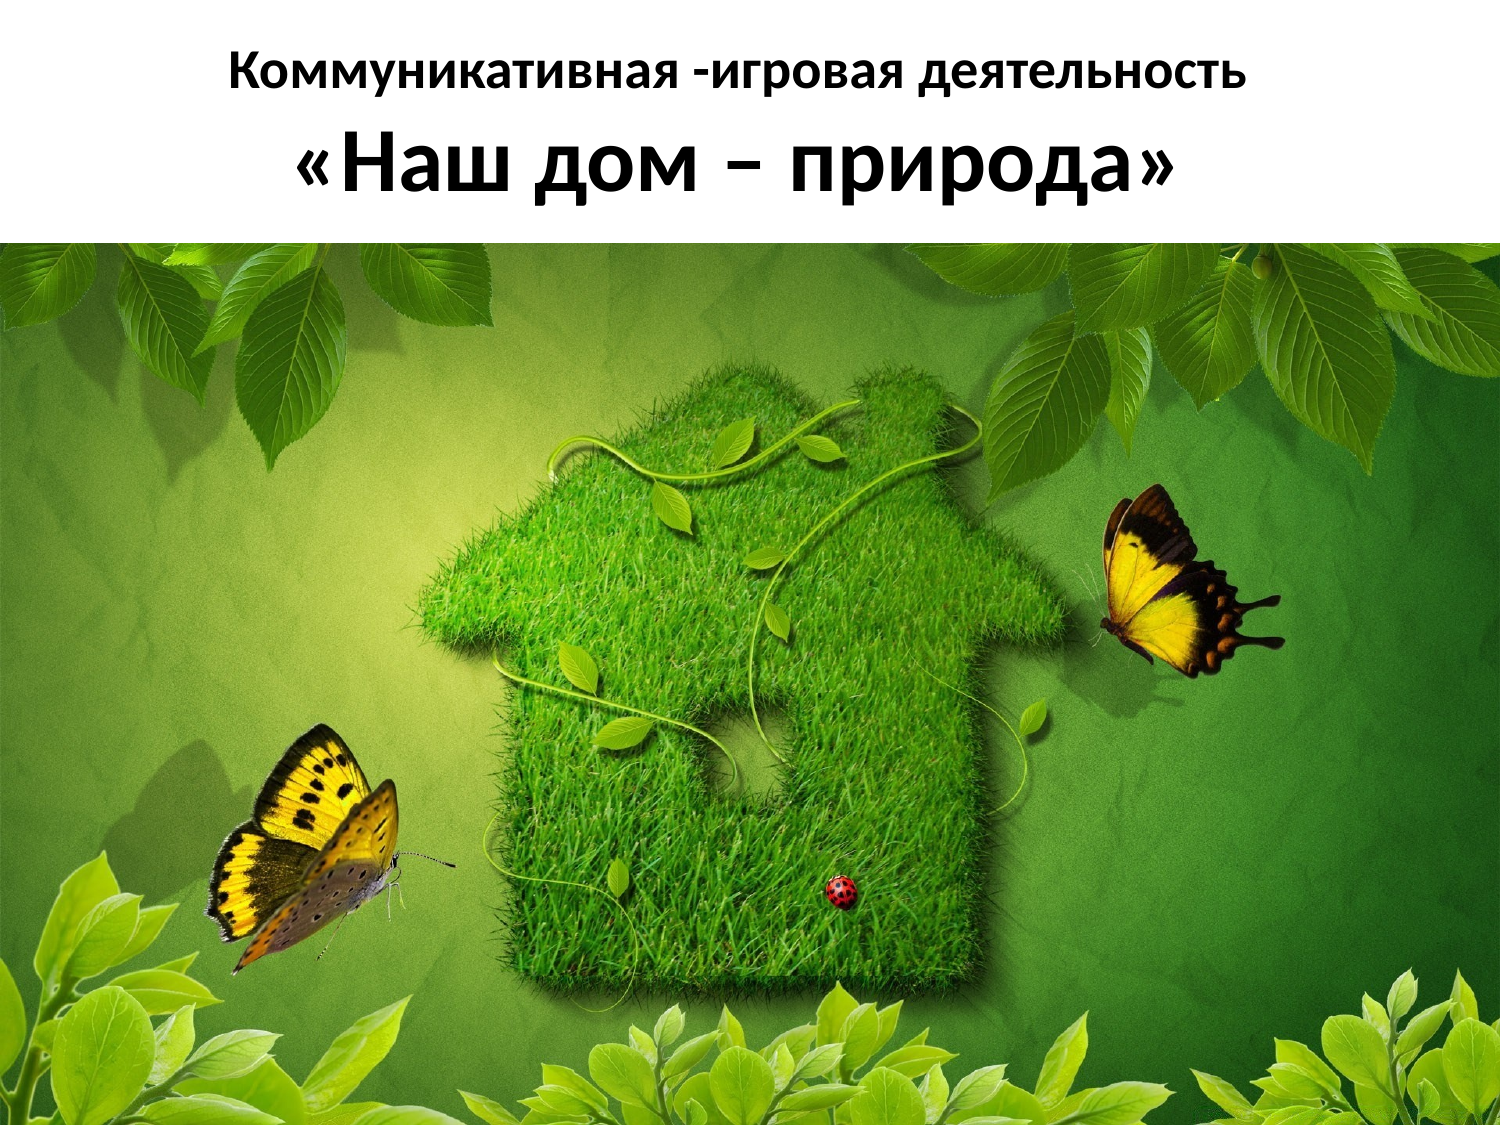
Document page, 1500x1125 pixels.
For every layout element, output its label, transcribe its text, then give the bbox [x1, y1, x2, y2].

picture [0, 243, 1500, 1125]
title Коммуникативная -игровая деятельность «Наш дом – природа» [100, 0, 1376, 241]
